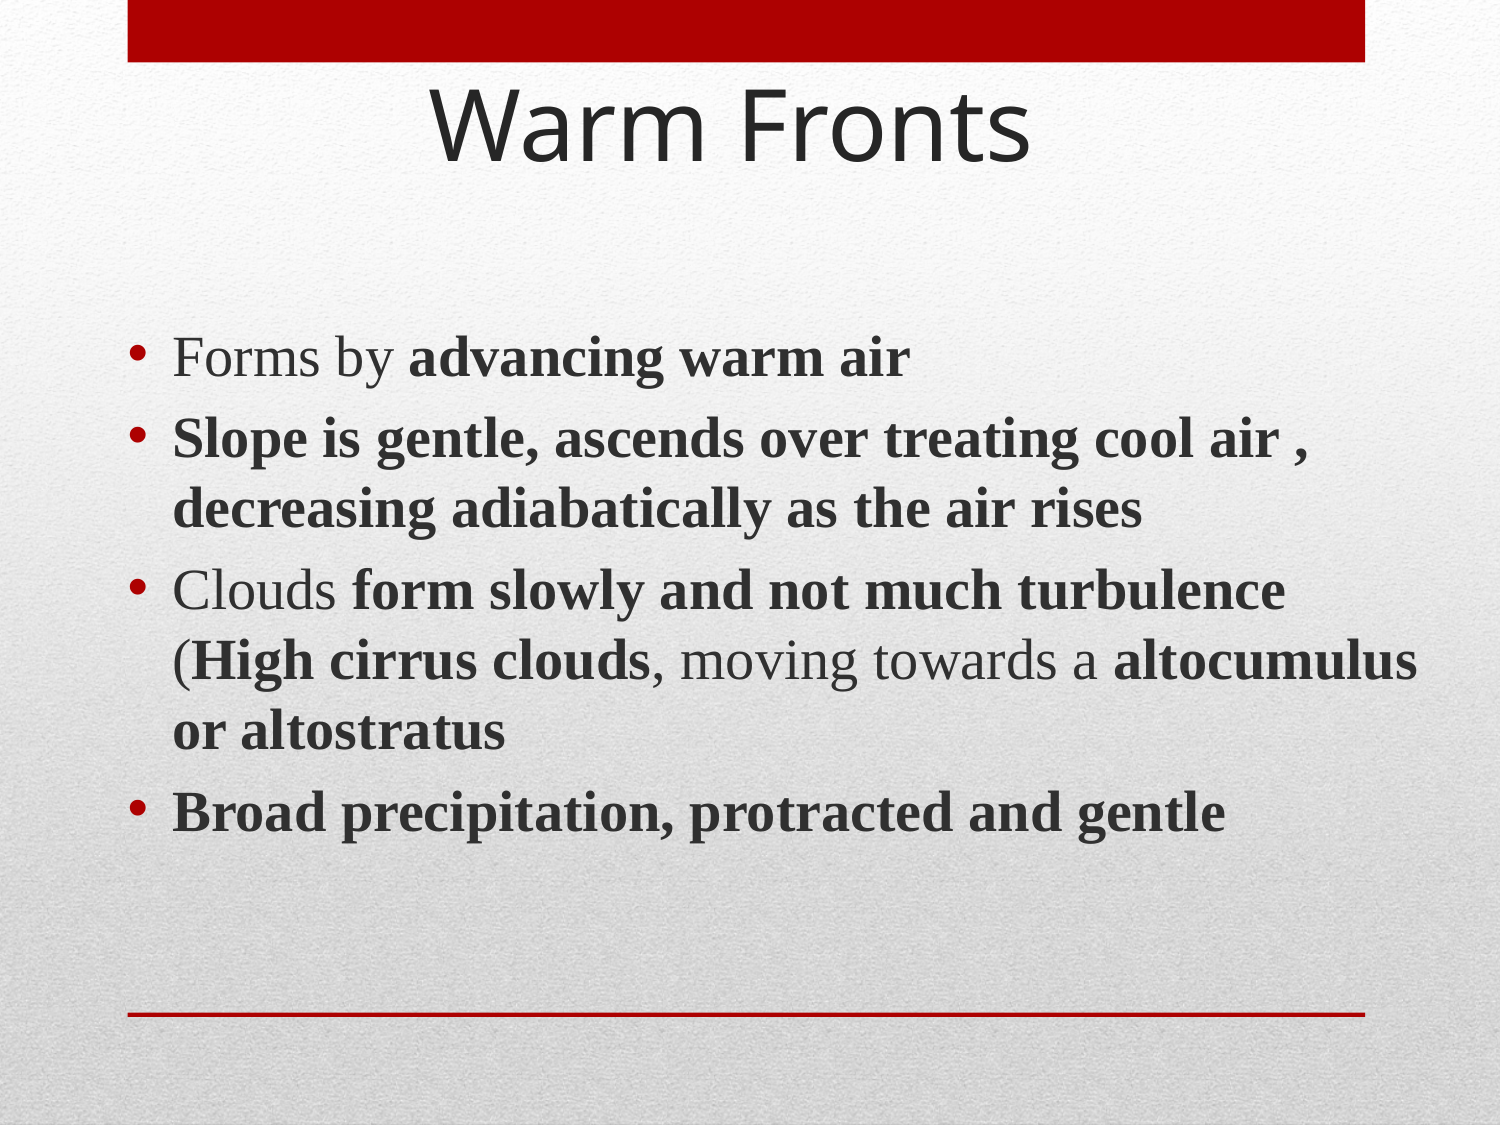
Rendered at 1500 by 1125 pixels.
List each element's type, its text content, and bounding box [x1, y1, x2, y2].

list Forms by advancing warm air Slope is gentle, ascends over treating cool air , decreasing adiabatically as the air rises Clouds form slowly and not much turbulence (High cirrus clouds, moving towards a altocumulus or altostratus Broad precipitation, protracted and gentle [112, 212, 1438, 1019]
title Warm Fronts [162, 1, 1300, 190]
